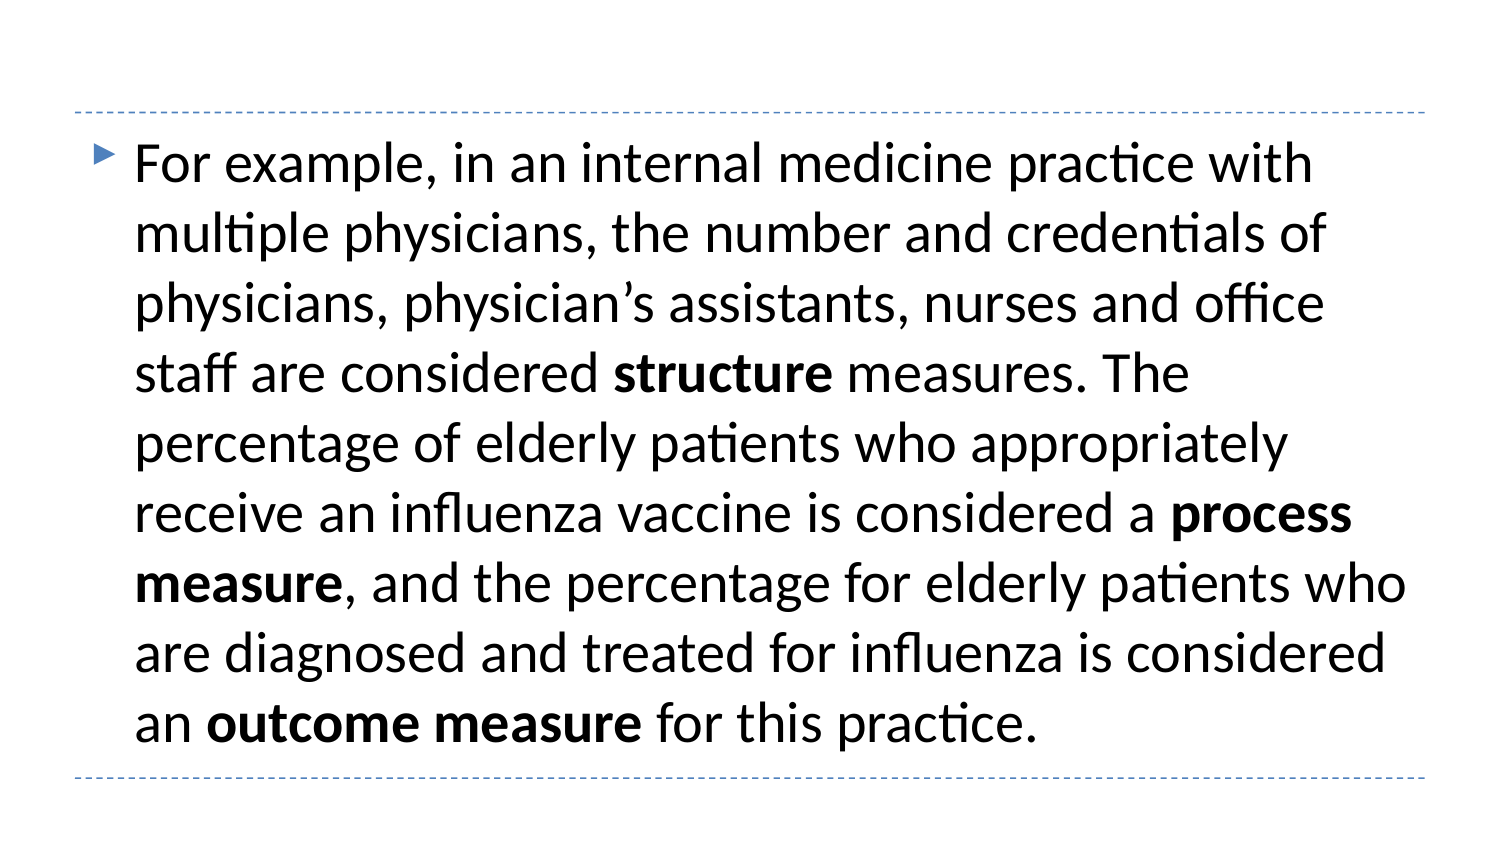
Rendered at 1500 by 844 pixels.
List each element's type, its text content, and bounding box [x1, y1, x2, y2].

list For example, in an internal medicine practice with multiple physicians, the number and credentials of physicians, physician’s assistants, nurses and office staff are considered structure measures. The percentage of elderly patients who appropriately receive an influenza vaccine is considered a process measure, and the percentage for elderly patients who are diagnosed and treated for influenza is considered an outcome measure for this practice. [74, 34, 1426, 760]
